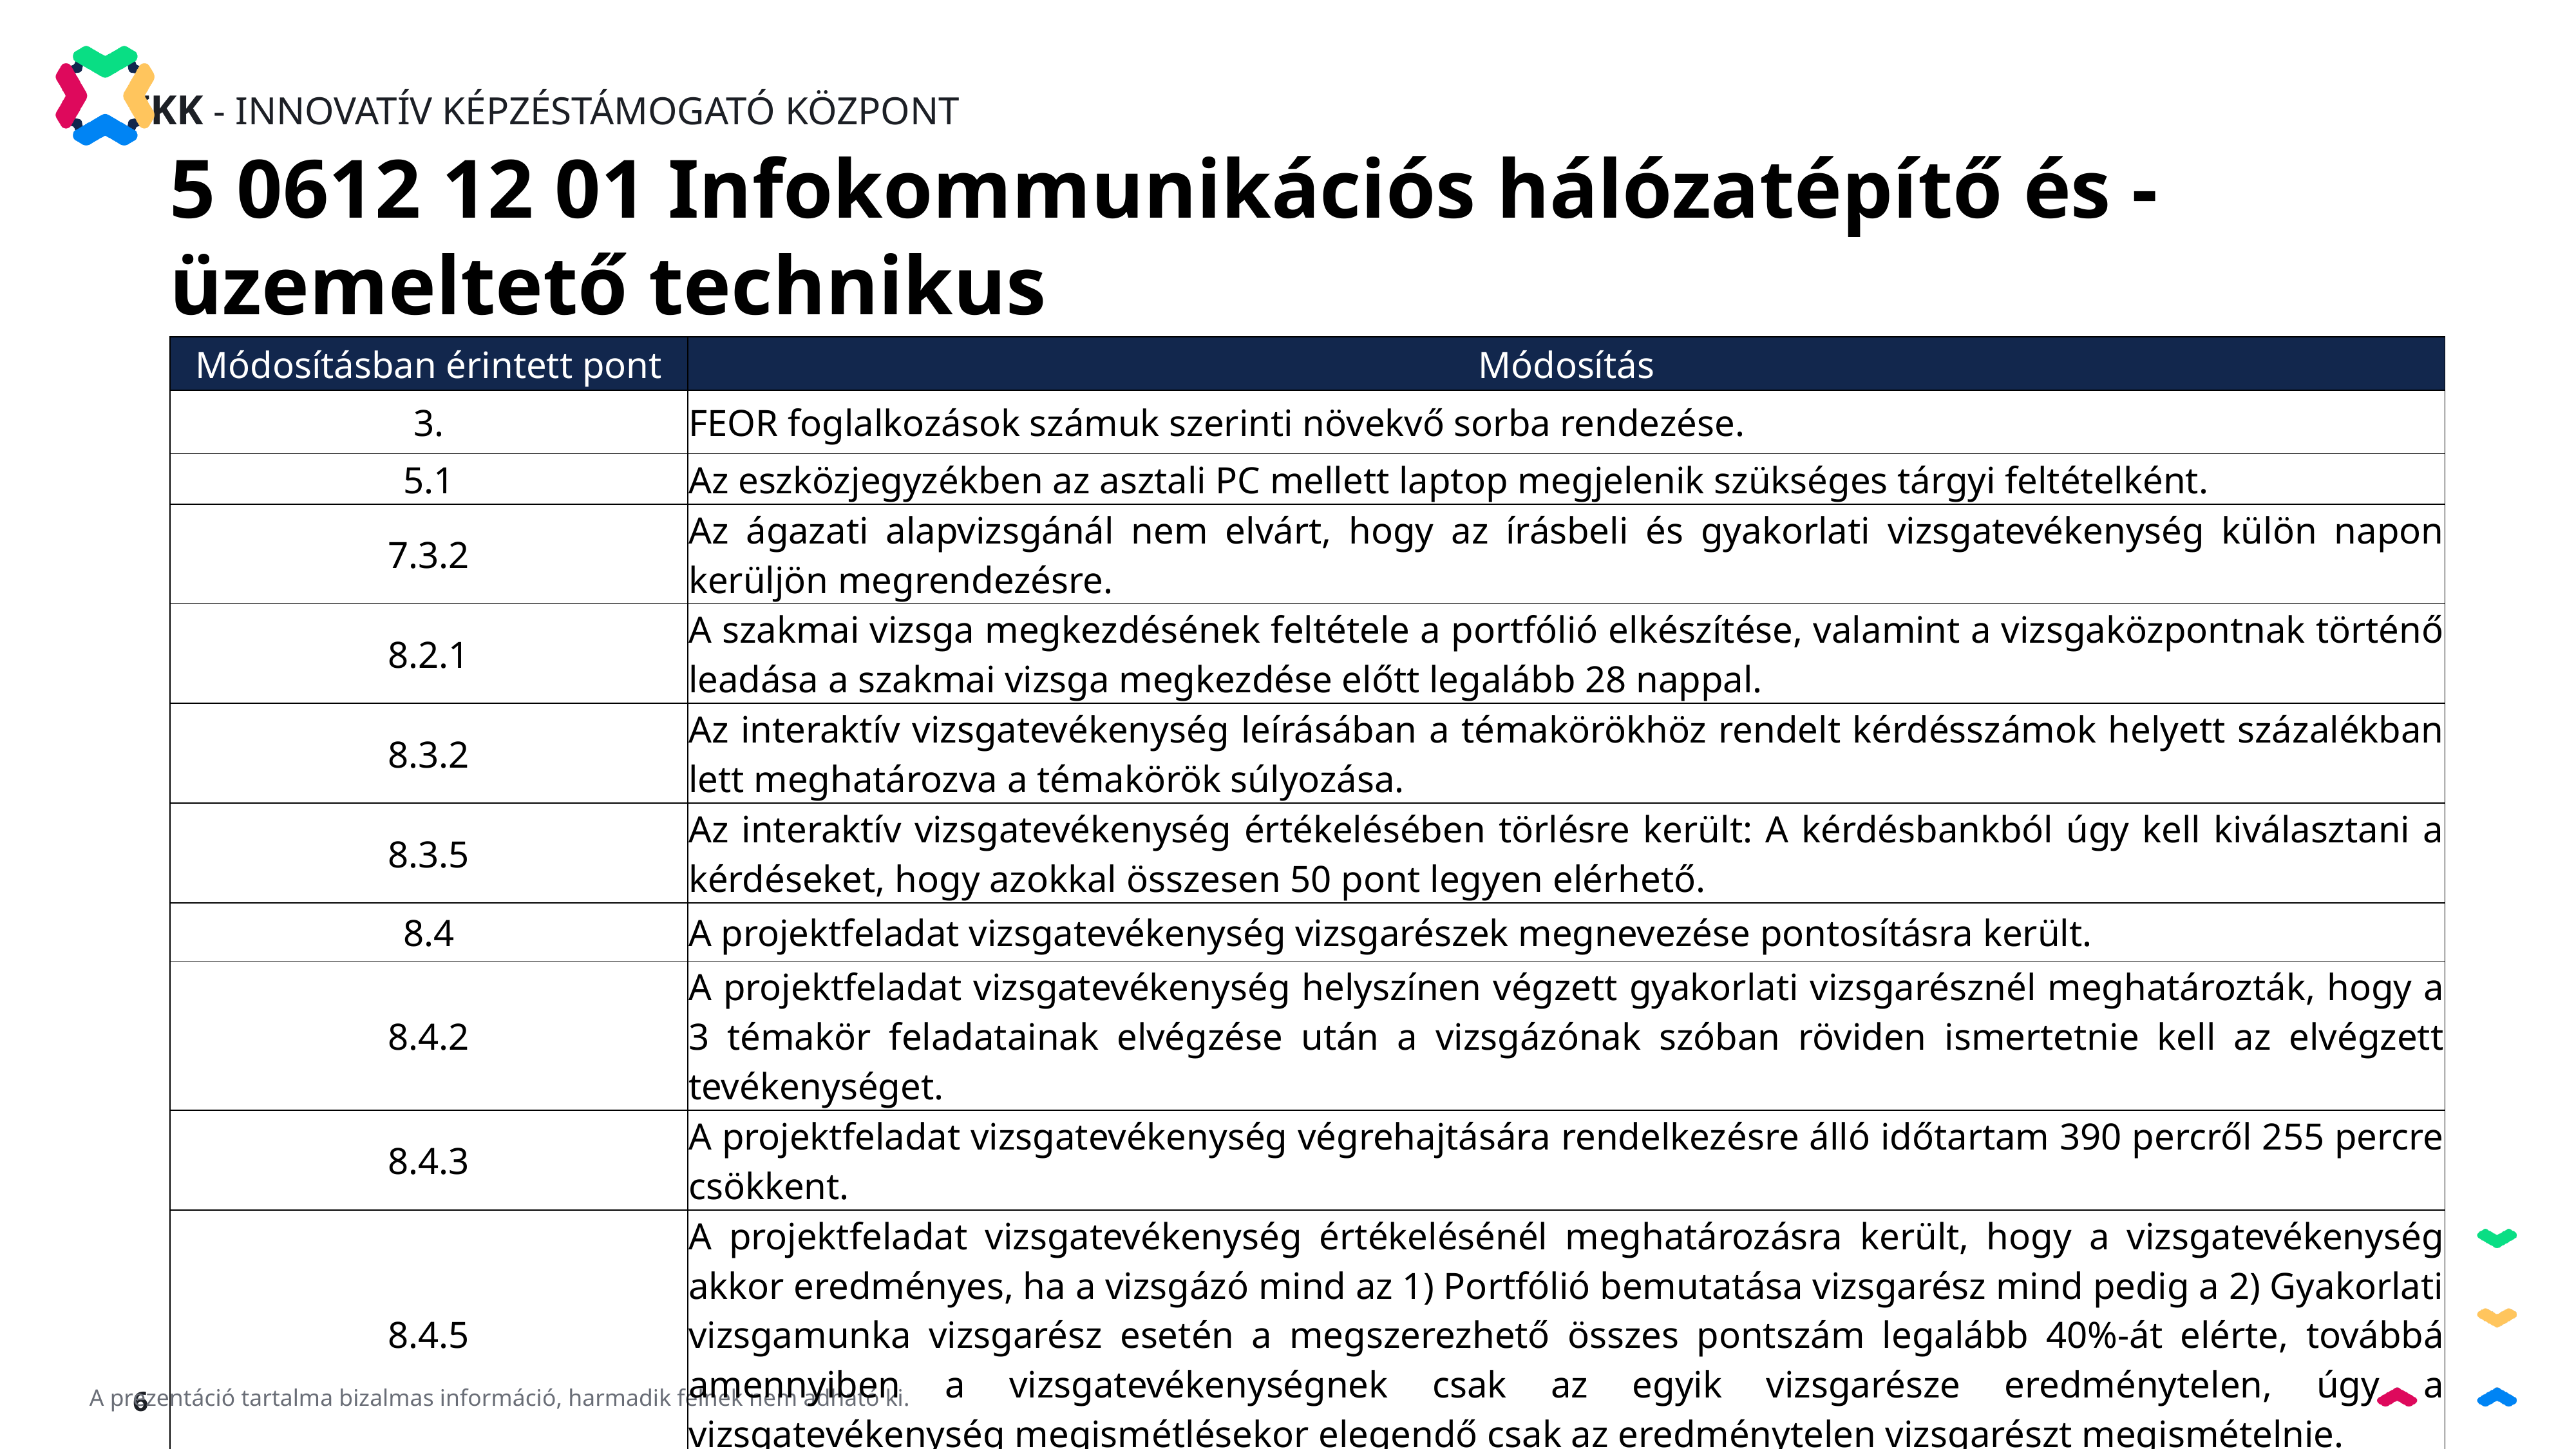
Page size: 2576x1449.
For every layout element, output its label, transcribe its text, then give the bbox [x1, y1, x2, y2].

table_cell Az interaktív vizsgatevékenység értékelésében törlésre került: A kérdésbankból úgy kell kiválasztani a kérdéseket, hogy azokkal összesen 50 pont legyen elérhető. [688, 804, 2445, 902]
table_cell 8.2.1 [171, 604, 687, 703]
table_header Módosításban érintett pont [171, 337, 687, 390]
table_cell A projektfeladat vizsgatevékenység végrehajtására rendelkezésre álló időtartam 390 percről 255 percre csökkent. [688, 1111, 2445, 1209]
table_cell FEOR foglalkozások számuk szerinti növekvő sorba rendezése. [688, 391, 2445, 453]
table_cell A projektfeladat vizsgatevékenység helyszínen végzett gyakorlati vizsgarésznél meghatározták, hogy a 3 témakör feladatainak elvégzése után a vizsgázónak szóban röviden ismertetnie kell az elvégzett tevékenységet. [688, 961, 2445, 1110]
table_cell 7.3.2 [171, 505, 687, 603]
table_cell A szakmai vizsga megkezdésének feltétele a portfólió elkészítése, valamint a vizsgaközpontnak történő leadása a szakmai vizsga megkezdése előtt legalább 28 nappal. [688, 604, 2445, 703]
table_cell Az eszközjegyzékben az asztali PC mellett laptop megjelenik szükséges tárgyi feltételként. [688, 454, 2445, 504]
picture [2445, 1229, 2517, 1406]
picture [55, 46, 155, 146]
table_cell Az ágazati alapvizsgánál nem elvárt, hogy az írásbeli és gyakorlati vizsgatevékenység külön napon kerüljön megrendezésre. [688, 505, 2445, 603]
table_cell 8.4.3 [171, 1111, 687, 1209]
table_cell 8.3.2 [171, 704, 687, 802]
table_cell 8.4.2 [171, 961, 687, 1110]
table_cell 8.4 [171, 904, 687, 961]
table_cell 8.3.5 [171, 804, 687, 902]
table_cell A projektfeladat vizsgatevékenység értékelésénél meghatározásra került, hogy a vizsgatevékenység akkor eredményes, ha a vizsgázó mind az 1) Portfólió bemutatása vizsgarész mind pedig a 2) Gyakorlati vizsgamunka vizsgarész esetén a megszerezhető összes pontszám legalább 40%-át elérte, továbbá amennyiben a vizsgatevékenységnek csak az egyik vizsgarésze eredménytelen, úgy a vizsgatevékenység megismétlésekor elegendő csak az eredménytelen vizsgarészt megismételnie. [688, 1211, 2445, 1449]
table_cell 3. [171, 391, 687, 453]
table_header Módosítás [688, 337, 2445, 390]
list 5 0612 12 01 Infokommunikációs hálózatépítő és -üzemeltető technikus [169, 137, 2445, 234]
table_cell A projektfeladat vizsgatevékenység vizsgarészek megnevezése pontosításra került. [688, 904, 2445, 961]
table_cell 8.4.5 [171, 1211, 687, 1449]
table_cell 5.1 [171, 454, 687, 504]
table_cell Az interaktív vizsgatevékenység leírásában a témakörökhöz rendelt kérdésszámok helyett százalékban lett meghatározva a témakörök súlyozása. [688, 704, 2445, 802]
